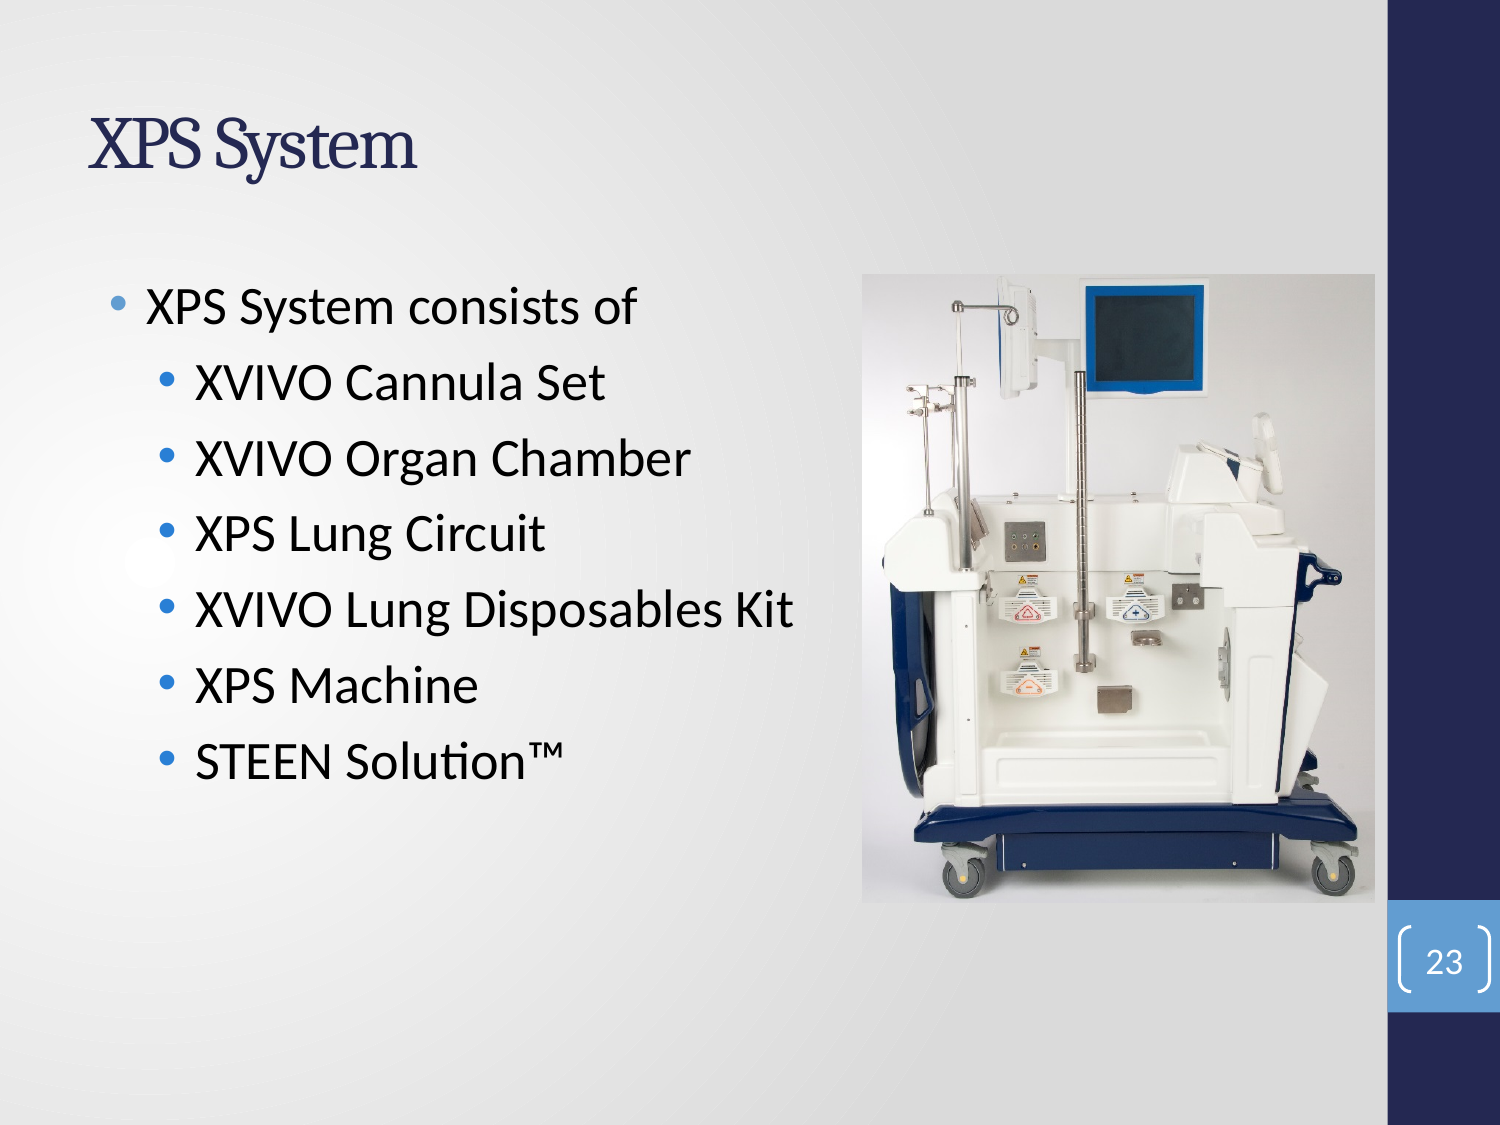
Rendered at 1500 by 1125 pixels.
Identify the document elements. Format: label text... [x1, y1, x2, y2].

list XPS System consists of XVIVO Cannula Set XVIVO Organ Chamber XPS Lung Circuit XVIVO Lung Disposables Kit XPS Machine STEEN Solution™ [75, 262, 1325, 1050]
slide_number 23 [1397, 925, 1492, 994]
picture [861, 274, 1376, 903]
title XPS System [75, 45, 1325, 233]
